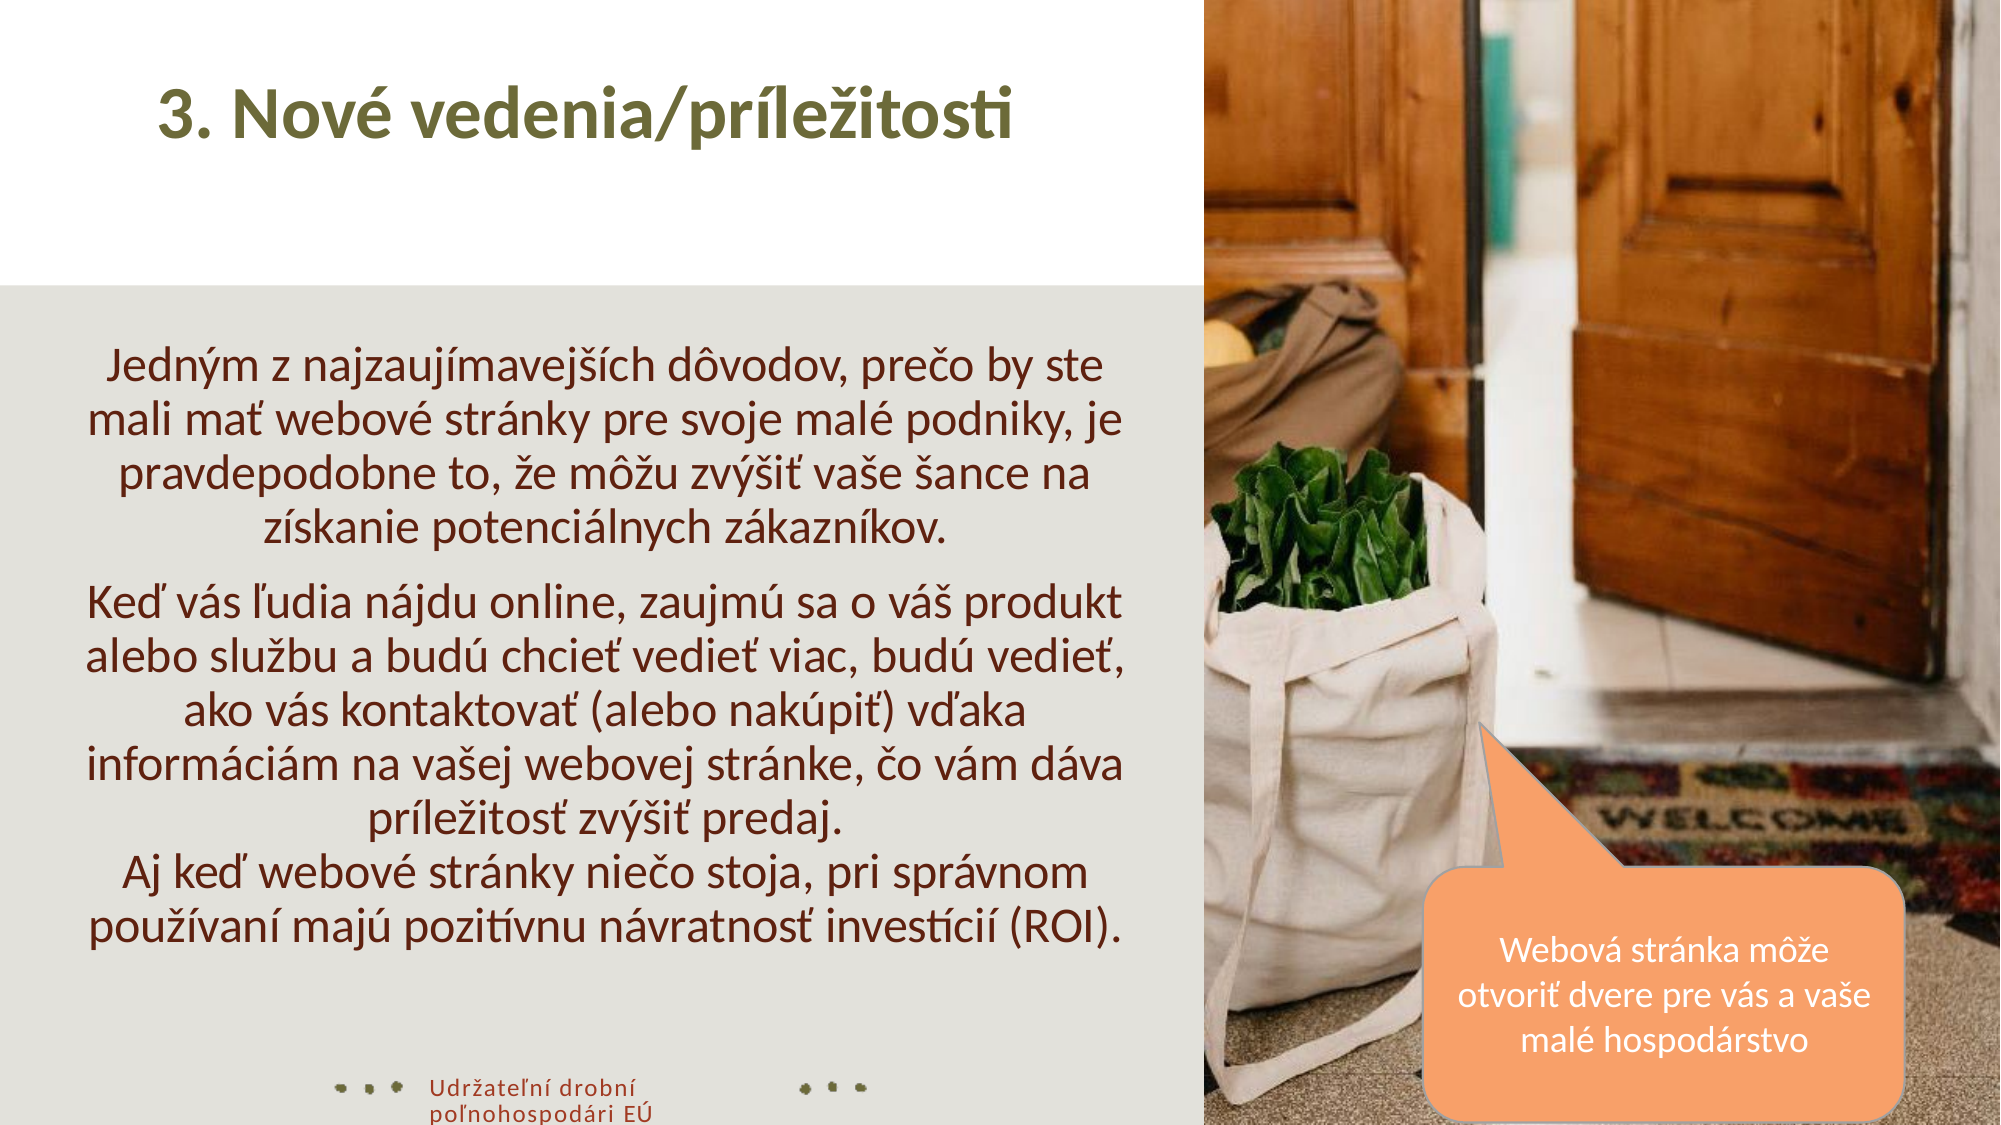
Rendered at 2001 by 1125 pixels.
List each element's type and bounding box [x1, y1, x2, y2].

text_box [0, 0, 2000, 1125]
text_box [1421, 720, 1907, 1124]
